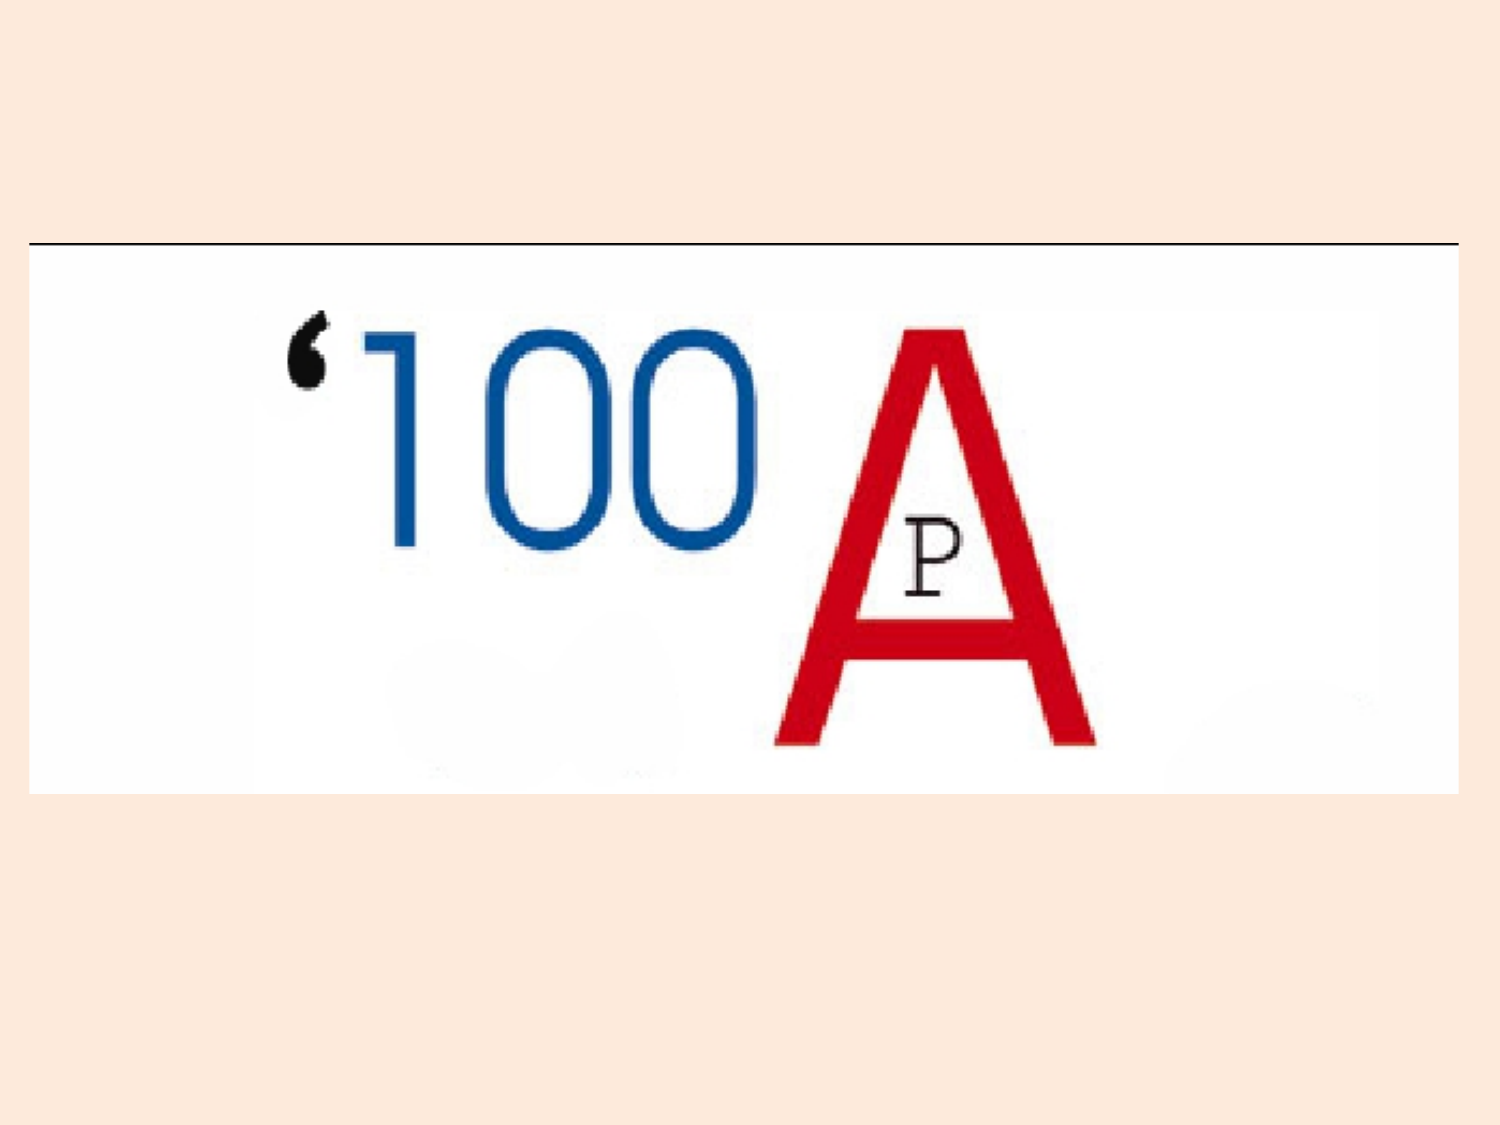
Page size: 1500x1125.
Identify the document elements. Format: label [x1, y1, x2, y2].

picture [29, 243, 1459, 794]
